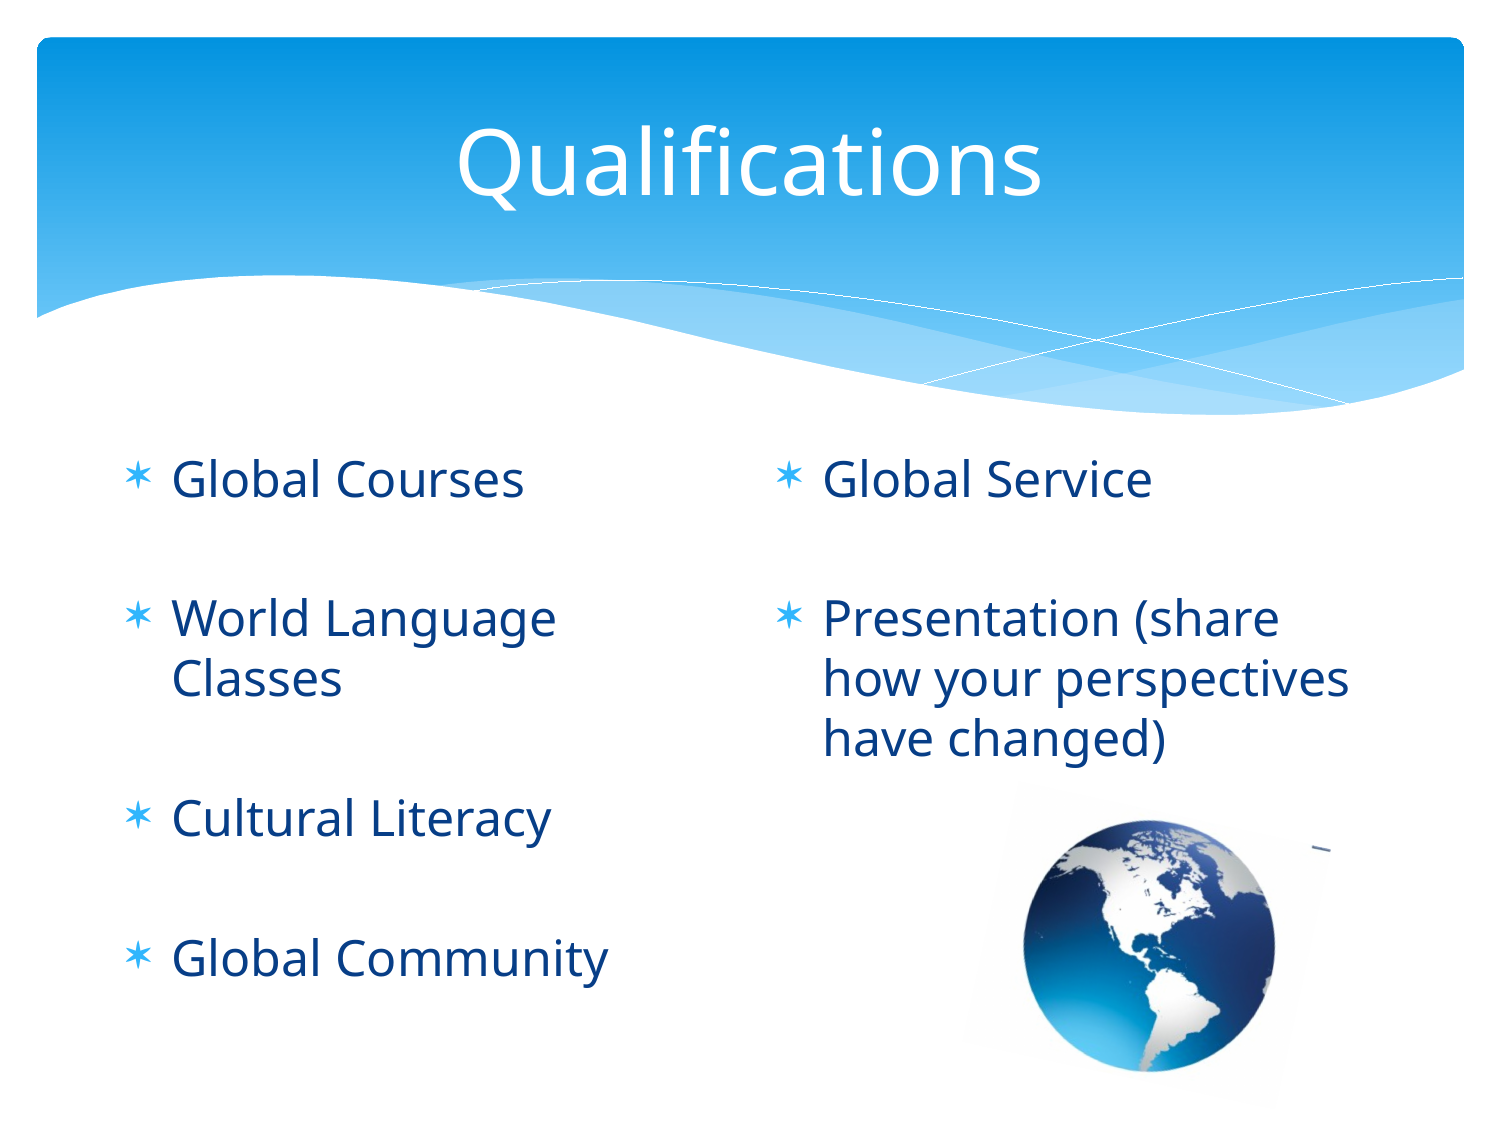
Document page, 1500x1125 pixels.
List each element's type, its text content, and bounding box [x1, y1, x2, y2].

list Global Service Presentation (share how your perspectives have changed) [761, 439, 1389, 800]
picture [963, 782, 1330, 1108]
title Qualifications [75, 55, 1425, 261]
list Global Courses World Language Classes Cultural Literacy Global Community [111, 439, 738, 1005]
